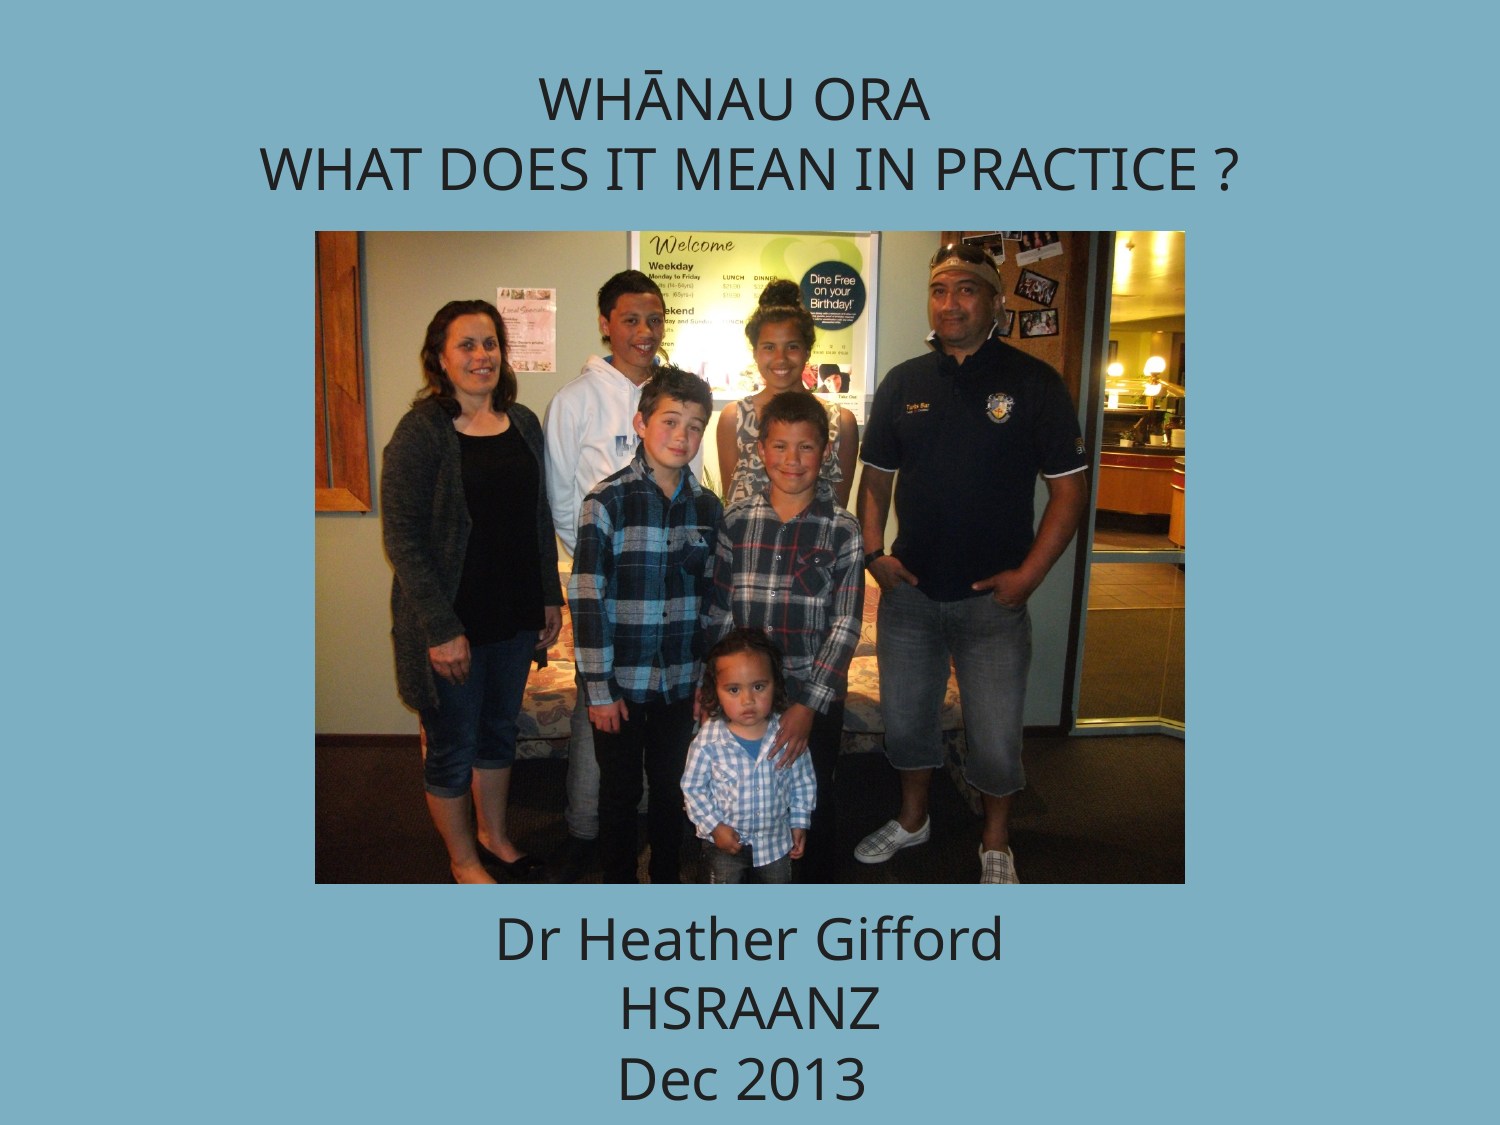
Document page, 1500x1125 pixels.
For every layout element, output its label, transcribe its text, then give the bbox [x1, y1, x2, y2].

text_box WHĀNAU ORA WHAT DOES IT MEAN IN PRACTICE ? Dr Heather Gifford HSRAANZ Dec 2013 [53, 54, 1447, 1119]
picture [314, 231, 1185, 884]
